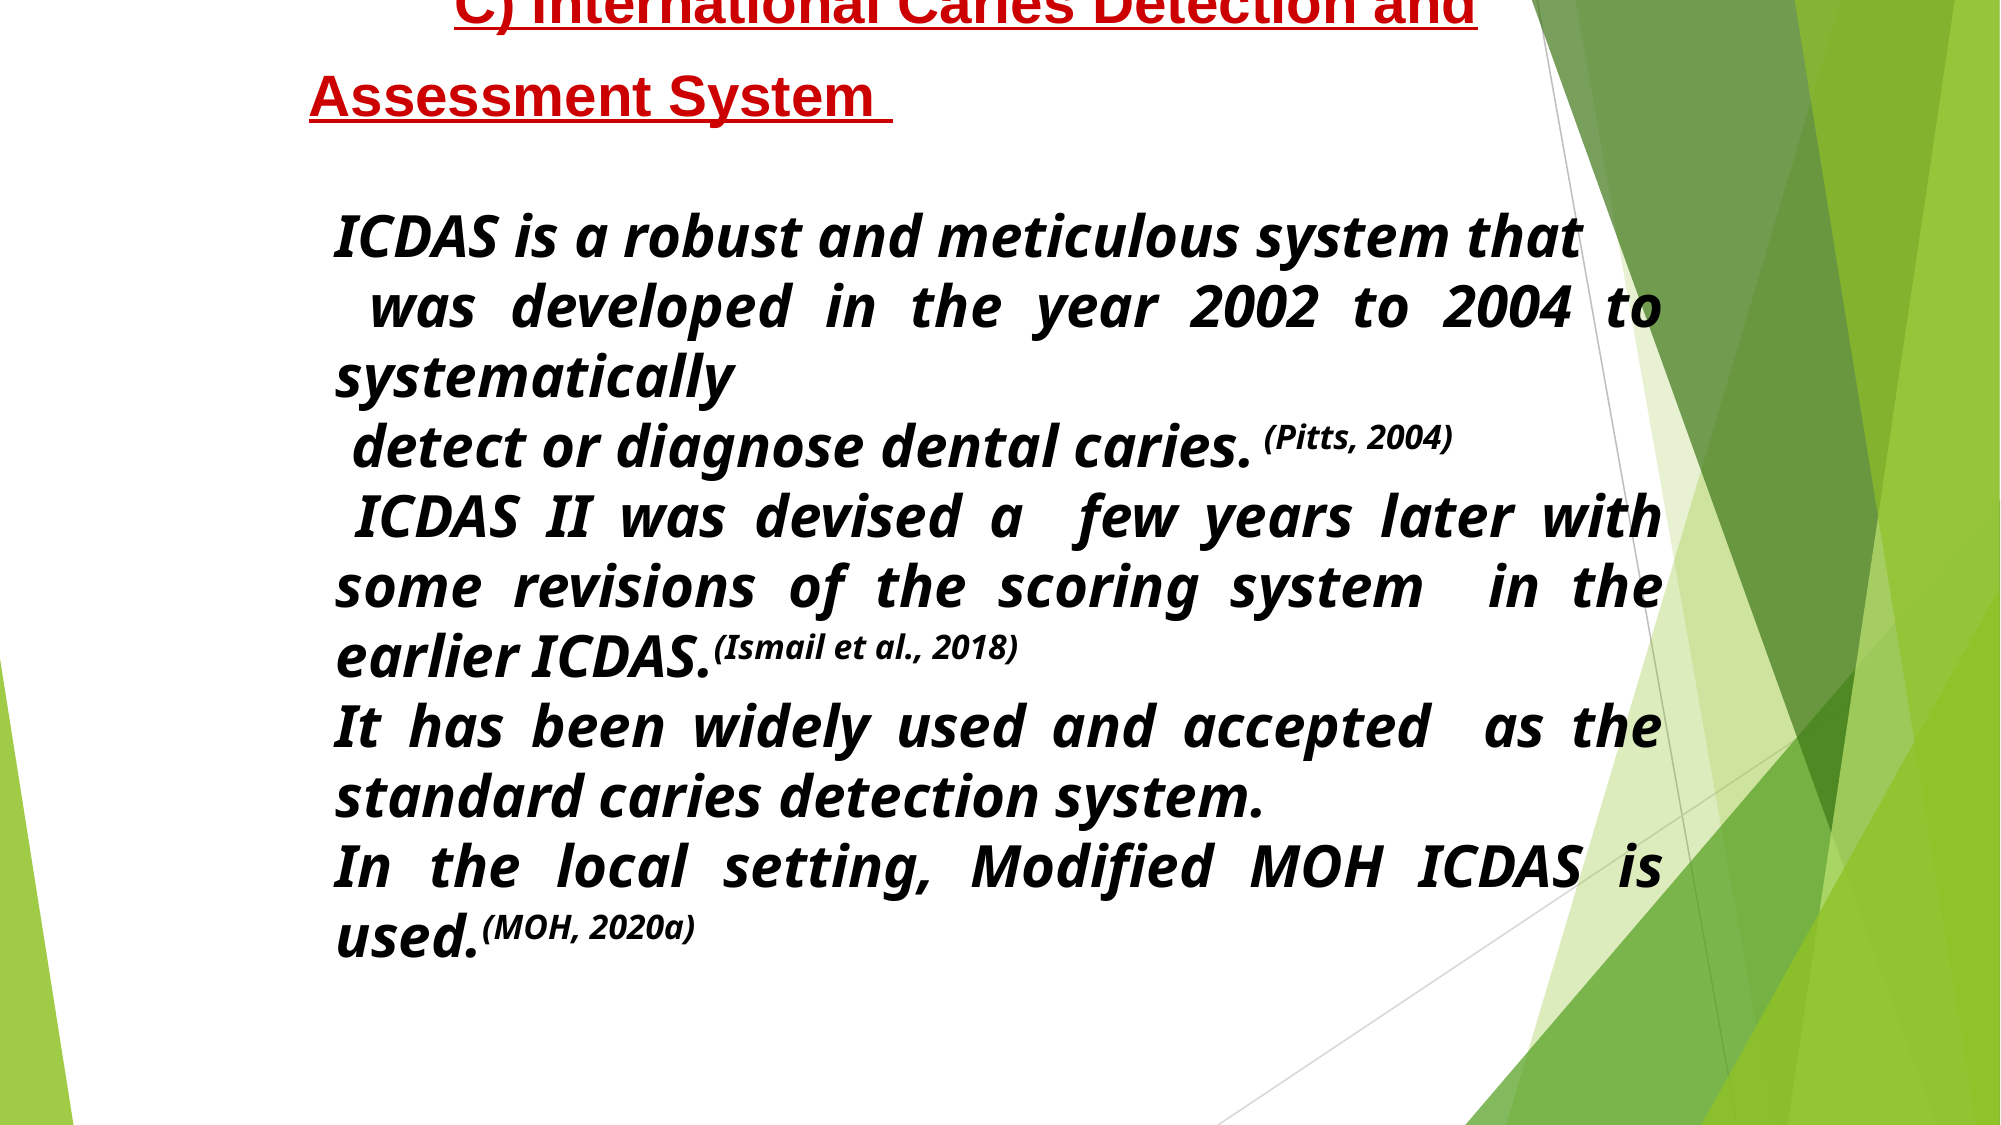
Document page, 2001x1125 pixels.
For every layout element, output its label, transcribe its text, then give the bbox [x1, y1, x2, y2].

title C) International Caries Detection and Assessment System [291, 0, 1642, 235]
list ICDAS is a robust and meticulous system that was developed in the year 2002 to 2004 to systematically detect or diagnose dental caries. (Pitts, 2004) ICDAS II was devised a few years later with some revisions of the scoring system in the earlier ICDAS.(Ismail et al., 2018) It has been widely used and accepted as the standard caries detection system. In the local setting, Modified MOH ICDAS is used.(MOH, 2020a) [320, 191, 1680, 977]
